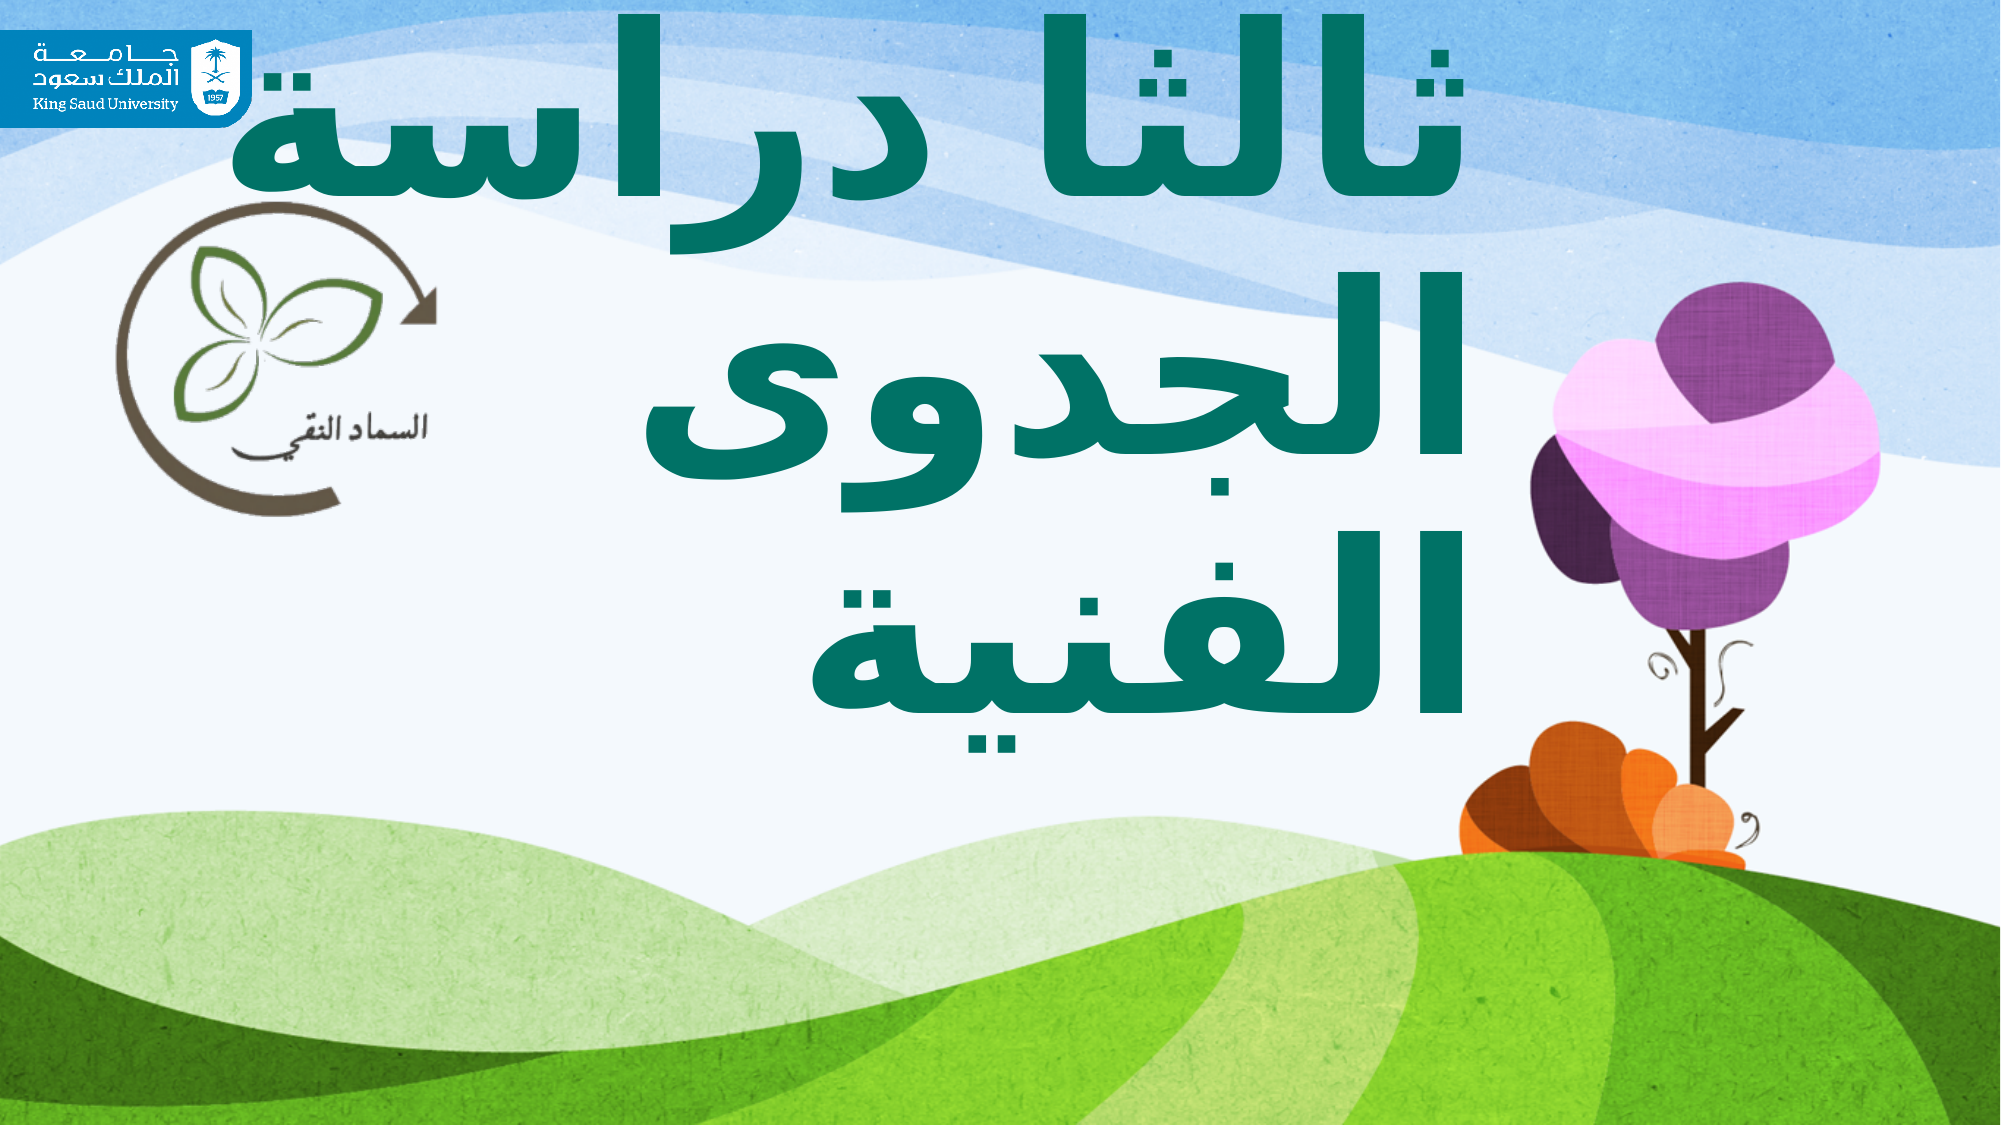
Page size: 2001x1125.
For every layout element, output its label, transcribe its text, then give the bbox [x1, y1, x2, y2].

picture [0, 0, 2001, 1125]
picture [55, 75, 60, 86]
title ثالثا دراسة الجدوى الفنية [0, 445, 1498, 773]
picture [192, 41, 239, 115]
